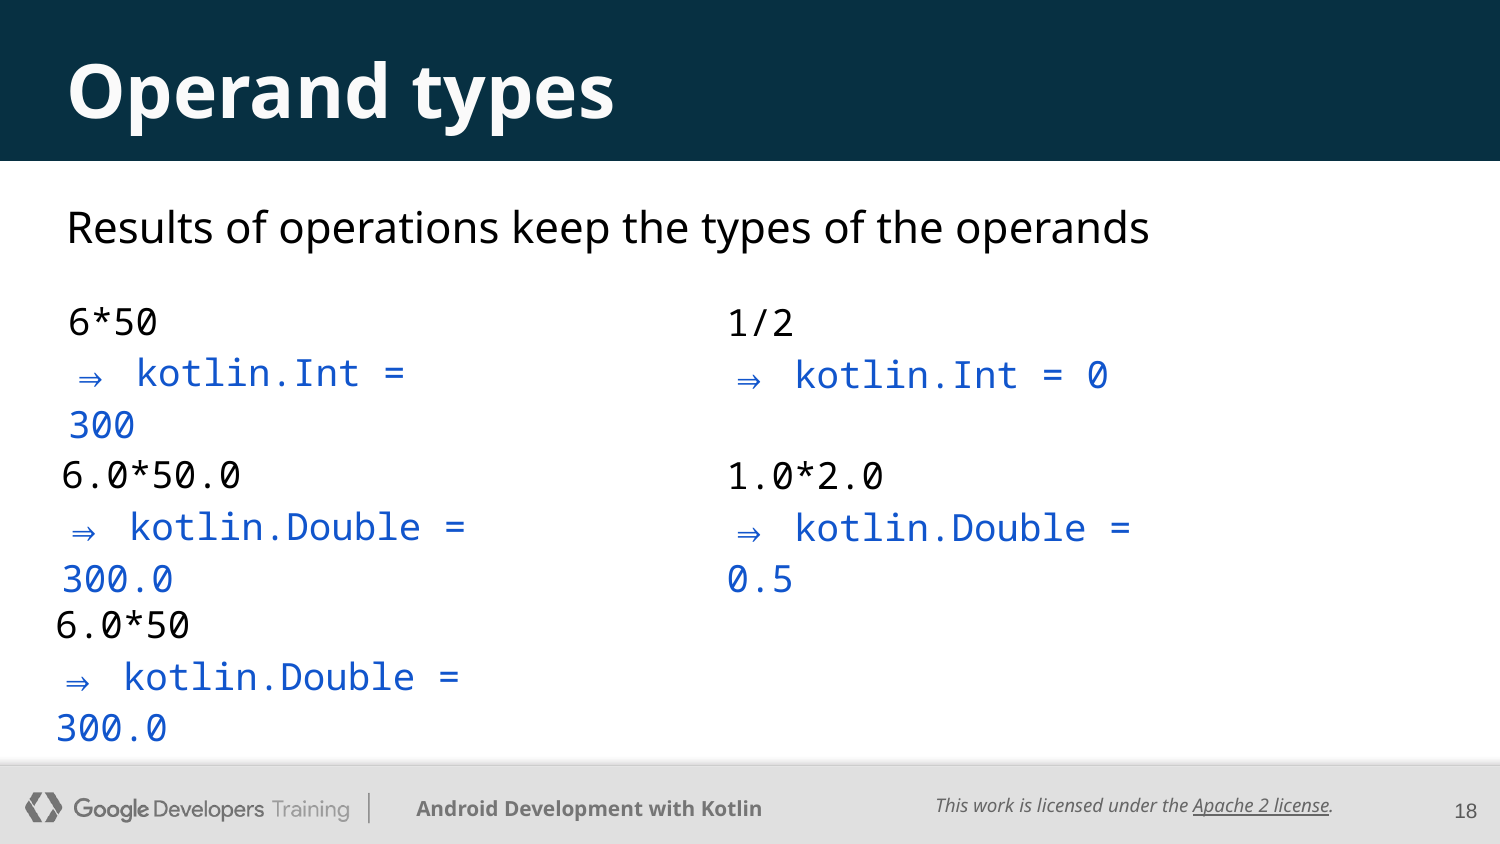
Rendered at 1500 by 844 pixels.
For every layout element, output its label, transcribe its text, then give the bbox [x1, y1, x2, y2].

text_box 1.0*2.0 ⇒ kotlin.Double = 0.5 [711, 430, 1223, 495]
slide_number ‹#› [1402, 777, 1493, 842]
text_box 6.0*50.0 ⇒ kotlin.Double = 300.0 [46, 429, 583, 524]
text_box 1/2 ⇒ kotlin.Int = 0 [711, 277, 1163, 342]
picture [0, 161, 1500, 844]
text_box 6*50 ⇒ kotlin.Int = 300 [53, 275, 504, 341]
title Operand types [51, 28, 1449, 122]
text_box 6.0*50 ⇒ kotlin.Double = 300.0 [40, 579, 592, 686]
list Results of operations keep the types of the operands [51, 176, 1449, 323]
